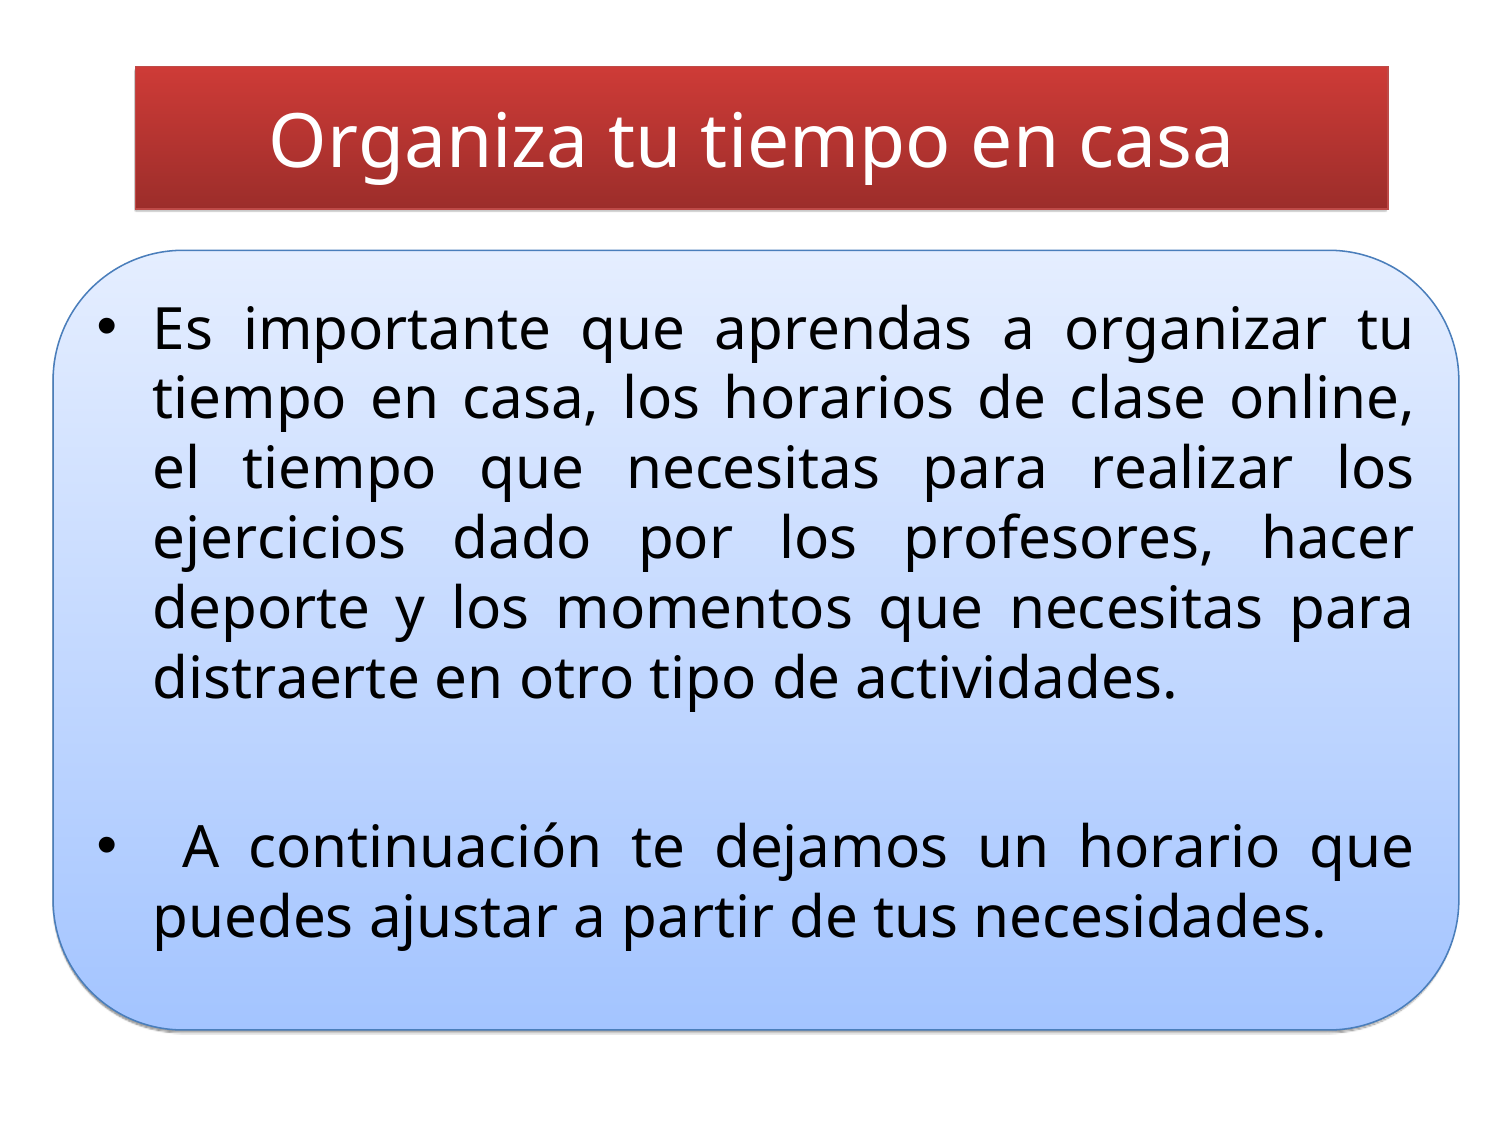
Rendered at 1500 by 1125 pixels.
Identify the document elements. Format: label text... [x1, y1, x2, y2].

text_box [53, 299, 81, 981]
text_box Es importante que aprendas a organizar tu tiempo en casa, los horarios de clase online, el tiempo que necesitas para realizar los ejercicios dado por los profesores, hacer deporte y los momentos que necesitas para distraerte en otro tipo de actividades. A continuación te dejamos un horario que puedes ajustar a partir de tus necesidades. [81, 283, 1430, 997]
text_box [96, 250, 1416, 283]
text_box [96, 997, 1416, 1030]
text_box [1430, 298, 1459, 982]
text_box Organiza tu tiempo en casa [135, 66, 1388, 209]
